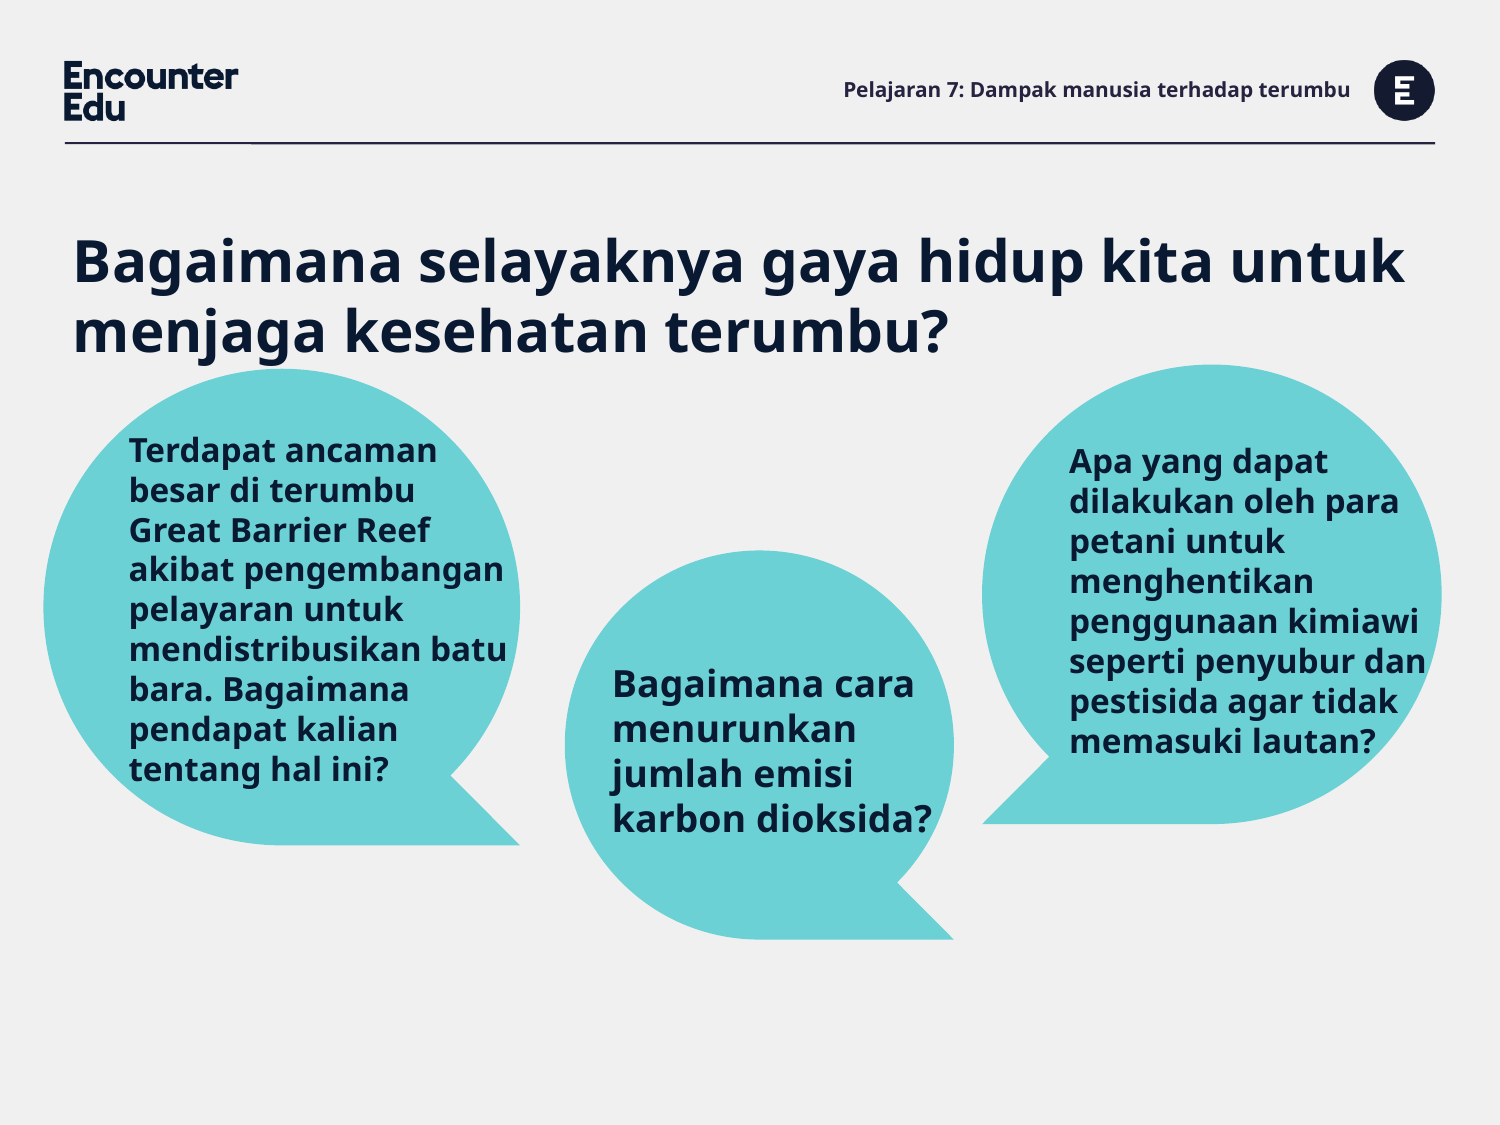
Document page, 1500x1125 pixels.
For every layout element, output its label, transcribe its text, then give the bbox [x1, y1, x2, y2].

picture [1372, 58, 1436, 122]
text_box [564, 550, 955, 945]
text_box [43, 431, 121, 784]
text_box [1100, 364, 1323, 393]
text_box Apa yang dapat dilakukan oleh para petani untuk menghentikan penggunaan kimiawi seperti penyubur dan pestisida agar tidak memasuki lautan? [1065, 393, 1433, 807]
title Pelajaran 7: Dampak manusia terhadap terumbu [749, 67, 1359, 114]
text_box [236, 841, 521, 846]
picture [60, 59, 243, 122]
text_box [982, 417, 1300, 825]
text_box Bagaimana selayaknya gaya hidup kita untuk menjaga kesehatan terumbu? [58, 216, 1476, 404]
text_box [1433, 531, 1442, 657]
text_box [132, 368, 431, 421]
text_box Terdapat ancaman besar di terumbu Great Barrier Reef akibat pengembangan pelayaran untuk mendistribusikan batu bara. Bagaimana pendapat kalian tentang hal ini? [121, 421, 521, 841]
